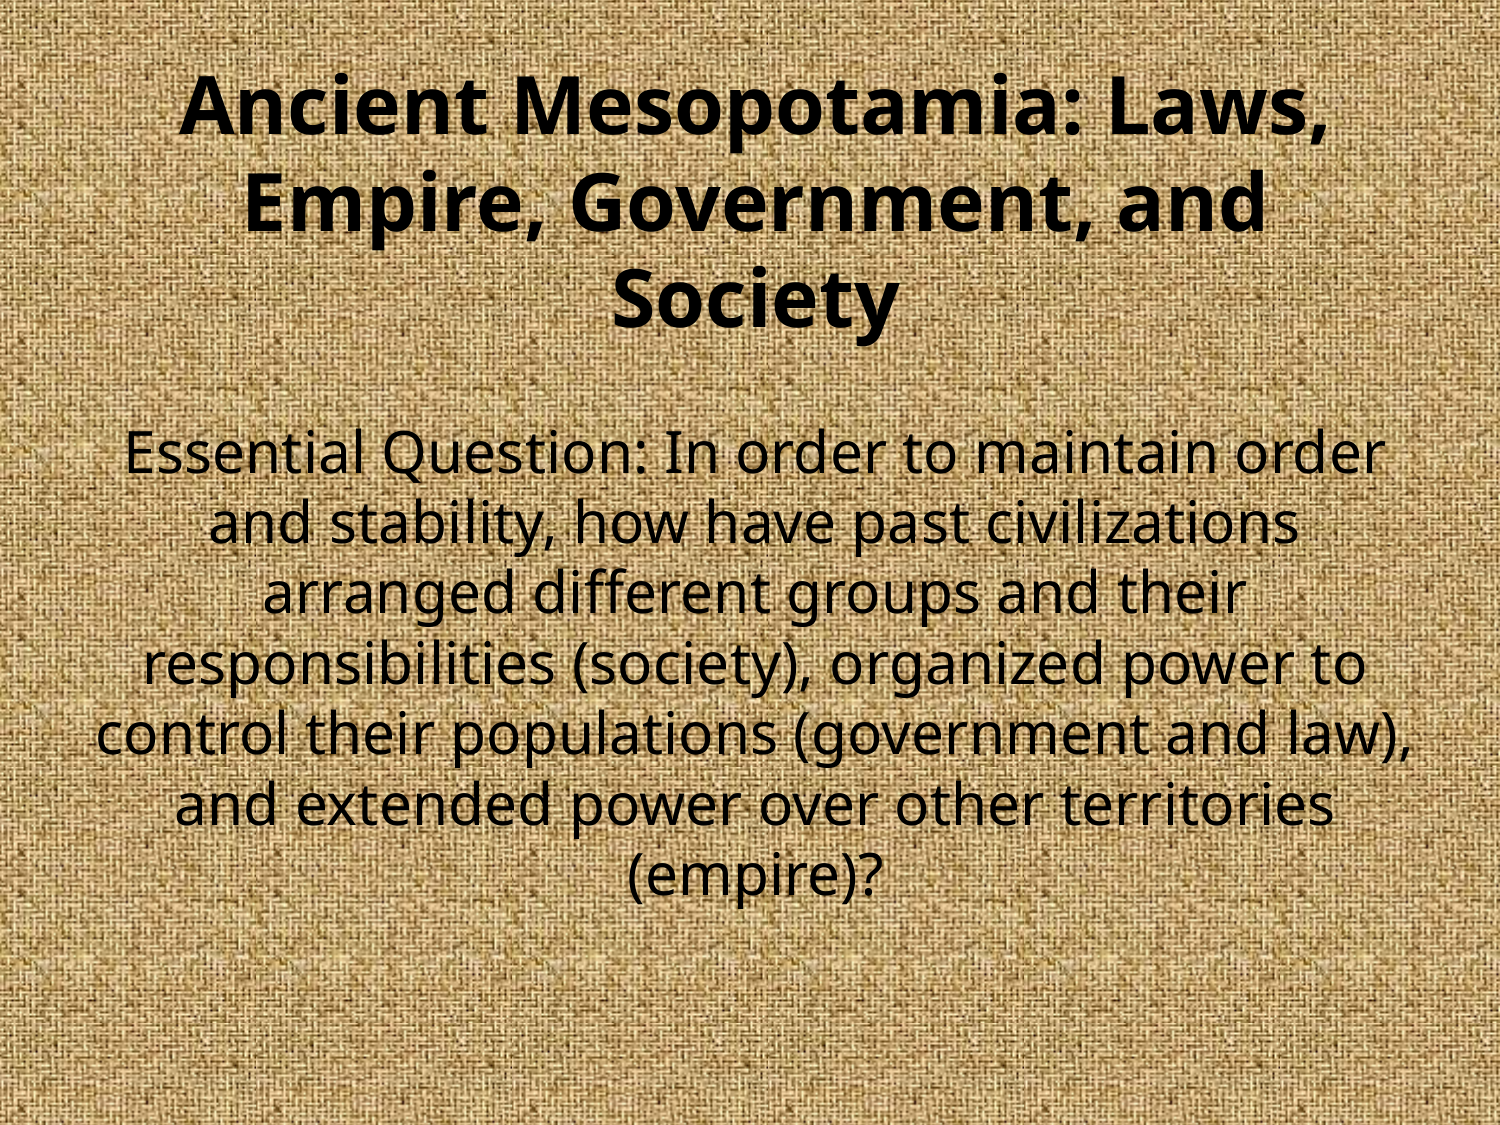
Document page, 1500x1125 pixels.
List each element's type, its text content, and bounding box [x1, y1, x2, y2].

title Ancient Mesopotamia: Laws, Empire, Government, and Society Essential Question: In order to maintain order and stability, how have past civilizations arranged different groups and their responsibilities (society), organized power to control their populations (government and law), and extended power over other territories (empire)? [75, 45, 1438, 1013]
picture [0, 0, 1500, 1125]
